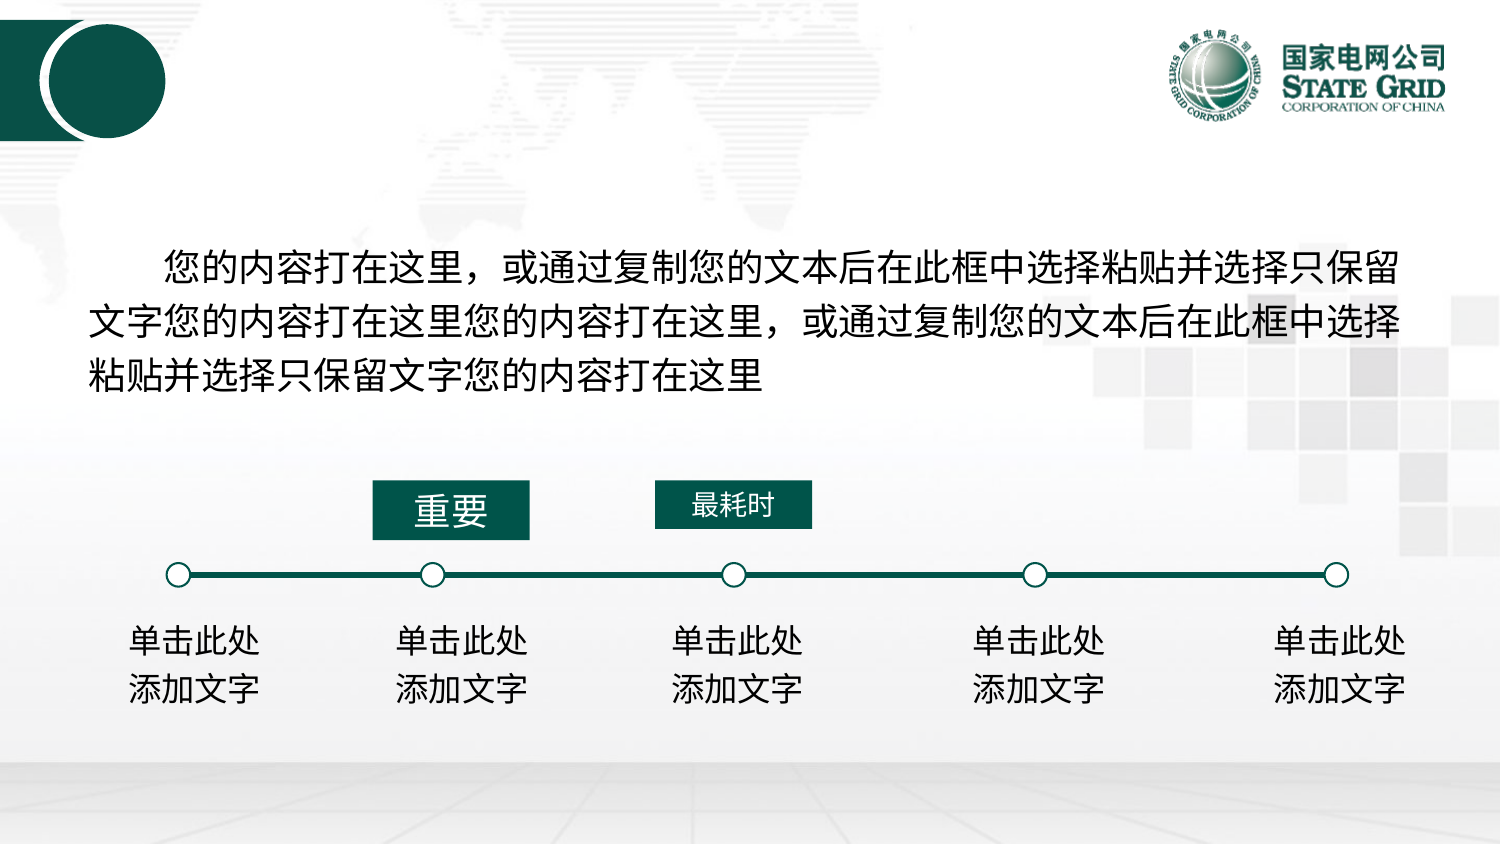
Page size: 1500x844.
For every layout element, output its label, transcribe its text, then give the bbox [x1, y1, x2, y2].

text_box 单击此处添加文字 [963, 604, 1130, 716]
text_box 您的内容打在这里，或通过复制您的文本后在此框中选择粘贴并选择只保留文字您的内容打在这里您的内容打在这里，或通过复制您的文本后在此框中选择粘贴并选择只保留文字您的内容打在这里 [88, 227, 1424, 405]
text_box 最耗时 [655, 480, 813, 529]
text_box 重要 [372, 480, 530, 541]
text_box 单击此处添加文字 [119, 604, 285, 716]
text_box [166, 563, 1349, 587]
text_box 单击此处添加文字 [386, 604, 553, 716]
text_box 单击此处添加文字 [1265, 604, 1431, 716]
picture [1168, 0, 1446, 218]
text_box 单击此处添加文字 [662, 604, 829, 716]
